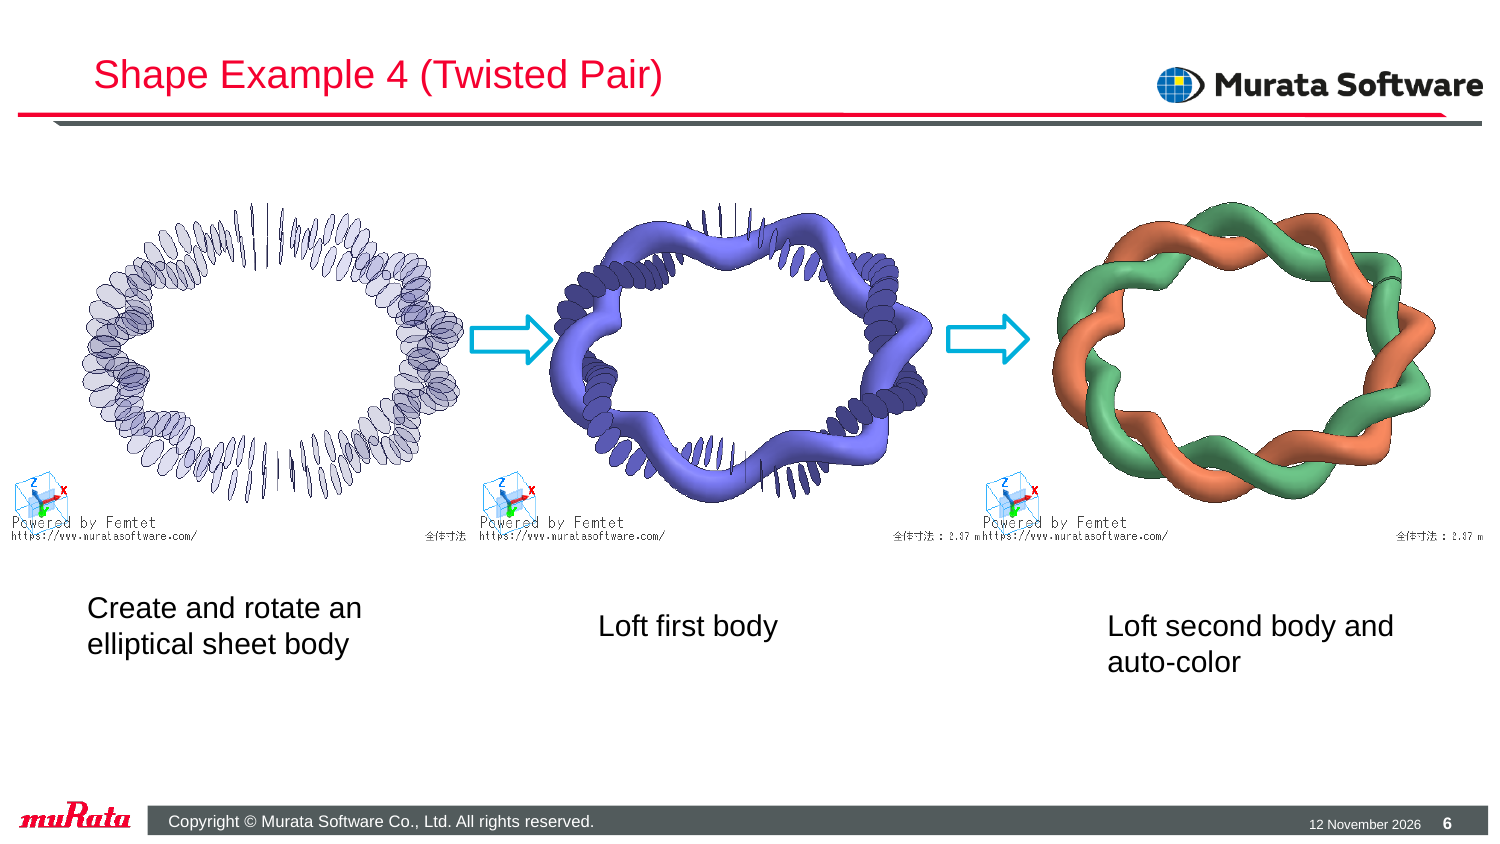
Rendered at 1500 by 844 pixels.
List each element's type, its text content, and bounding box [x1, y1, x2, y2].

text_box Loft first body [583, 599, 945, 650]
title Shape Example 4 (Twisted Pair) [93, 33, 1140, 121]
picture [5, 787, 144, 842]
text_box Create and rotate an elliptical sheet body [72, 581, 472, 668]
text_box Loft second body and auto-color [1092, 598, 1454, 686]
picture [3, 160, 1483, 542]
picture [1157, 67, 1483, 103]
